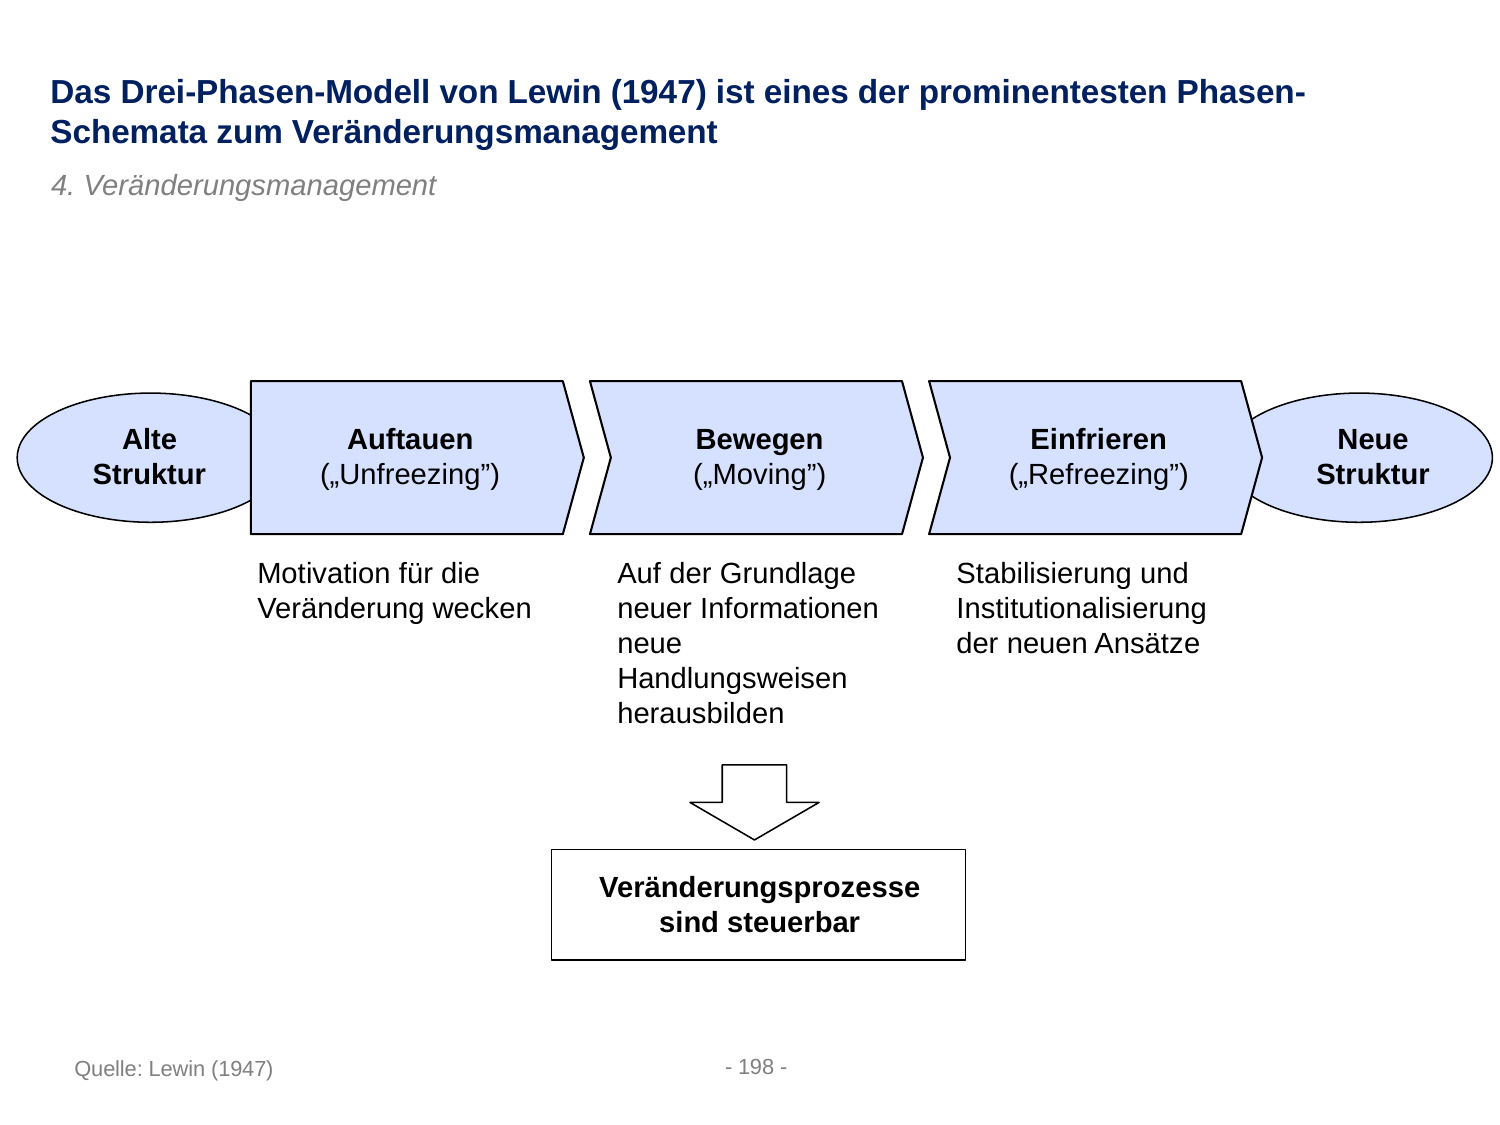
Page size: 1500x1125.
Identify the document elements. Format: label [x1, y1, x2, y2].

text_box [59, 1046, 289, 1088]
text_box [36, 159, 453, 209]
text_box [35, 63, 1433, 158]
text_box [589, 381, 923, 535]
slide_number [599, 1045, 913, 1093]
text_box [257, 554, 563, 625]
text_box [690, 764, 820, 840]
text_box [617, 554, 903, 730]
text_box [956, 554, 1242, 660]
text_box [17, 381, 584, 535]
text_box [551, 849, 966, 960]
text_box [929, 381, 1493, 535]
